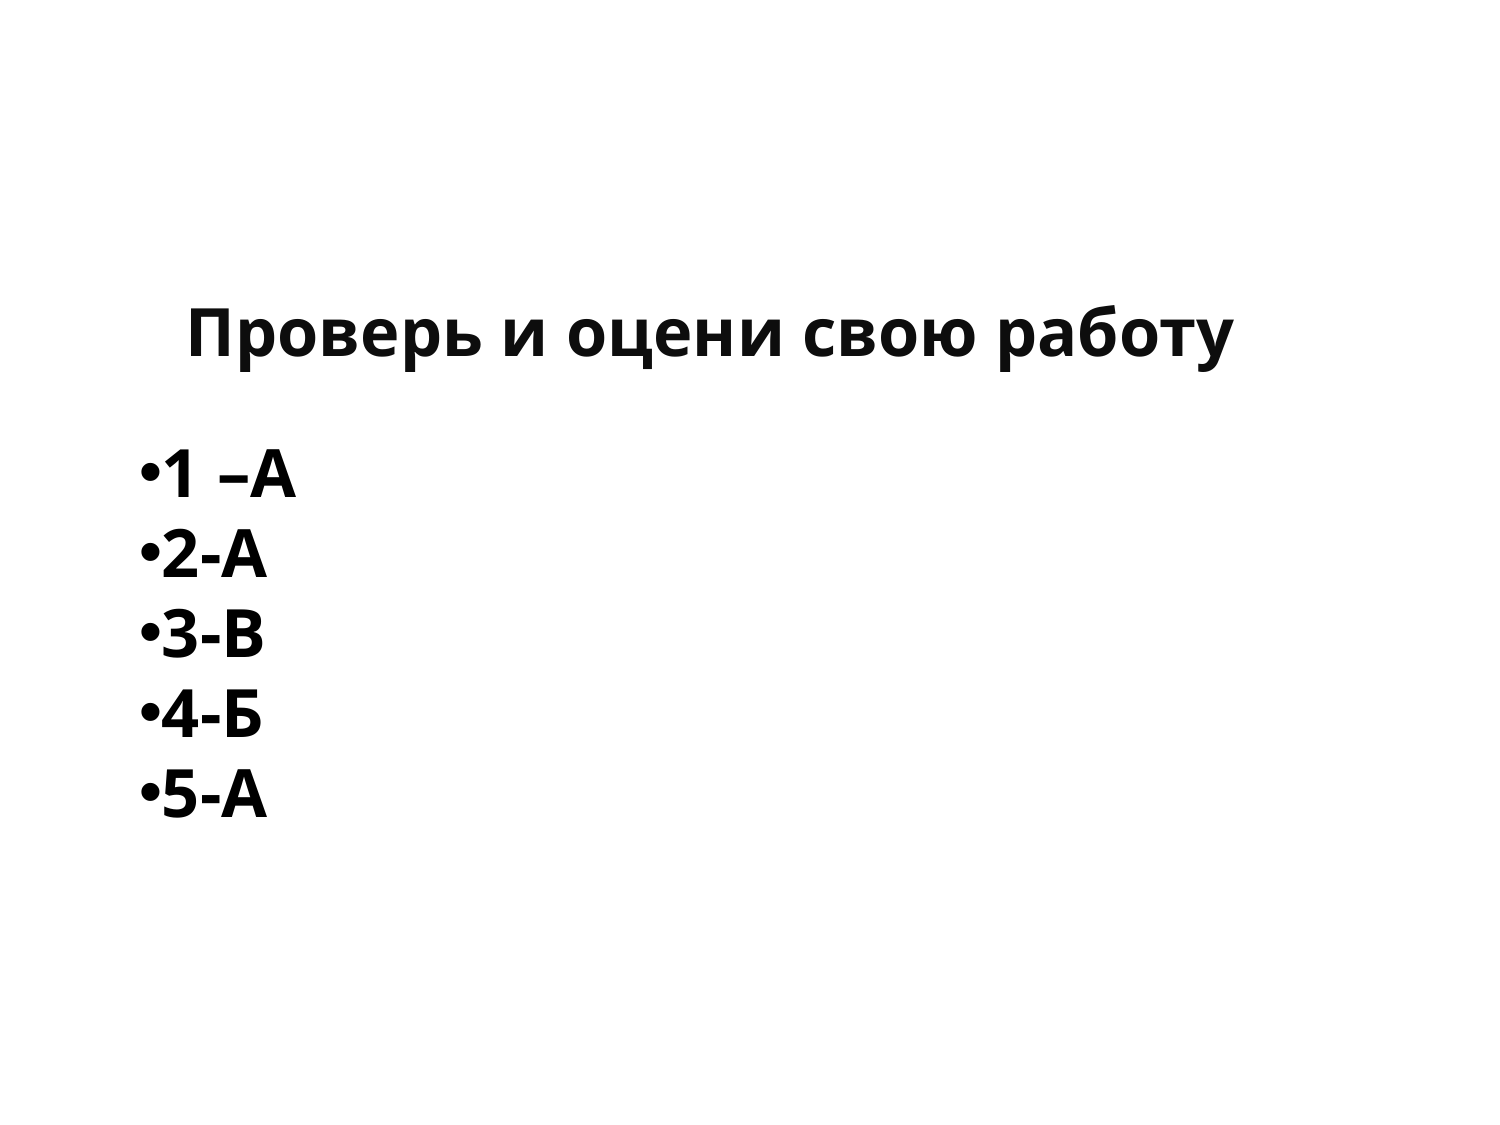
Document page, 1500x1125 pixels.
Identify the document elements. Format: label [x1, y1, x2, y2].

text_box [123, 281, 1377, 844]
